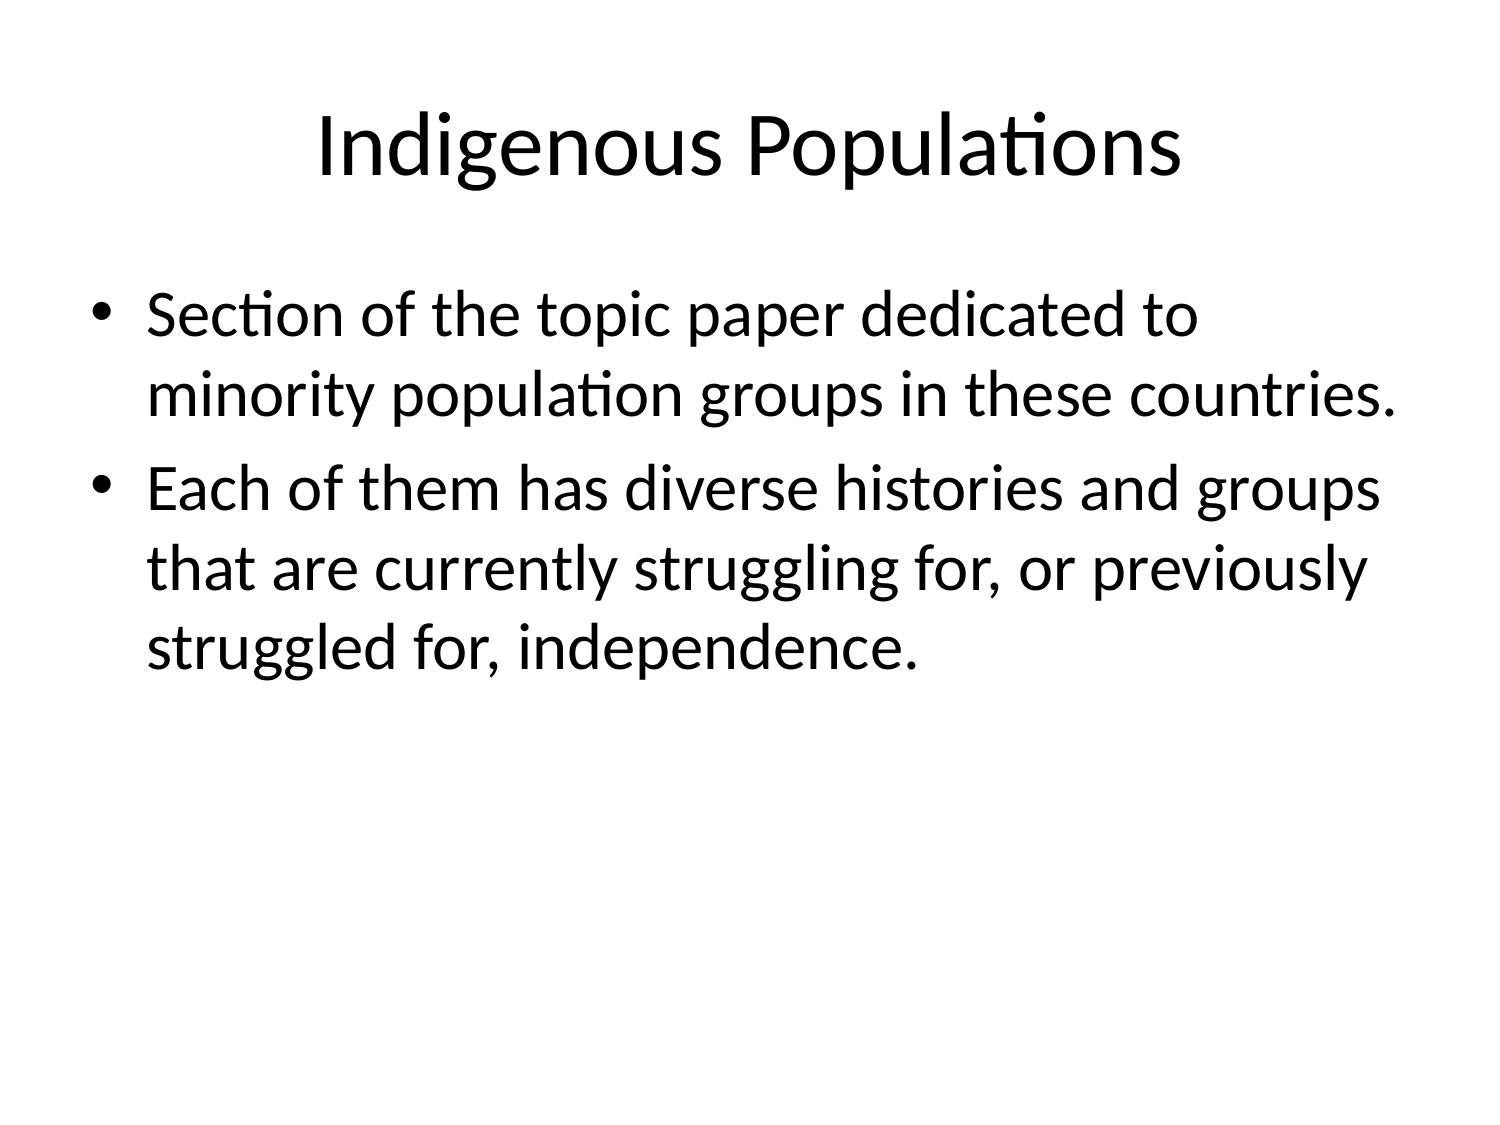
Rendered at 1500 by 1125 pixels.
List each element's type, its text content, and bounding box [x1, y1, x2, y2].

title Indigenous Populations [75, 45, 1425, 233]
list Section of the topic paper dedicated to minority population groups in these countries. Each of them has diverse histories and groups that are currently struggling for, or previously struggled for, independence. [75, 262, 1425, 1005]
